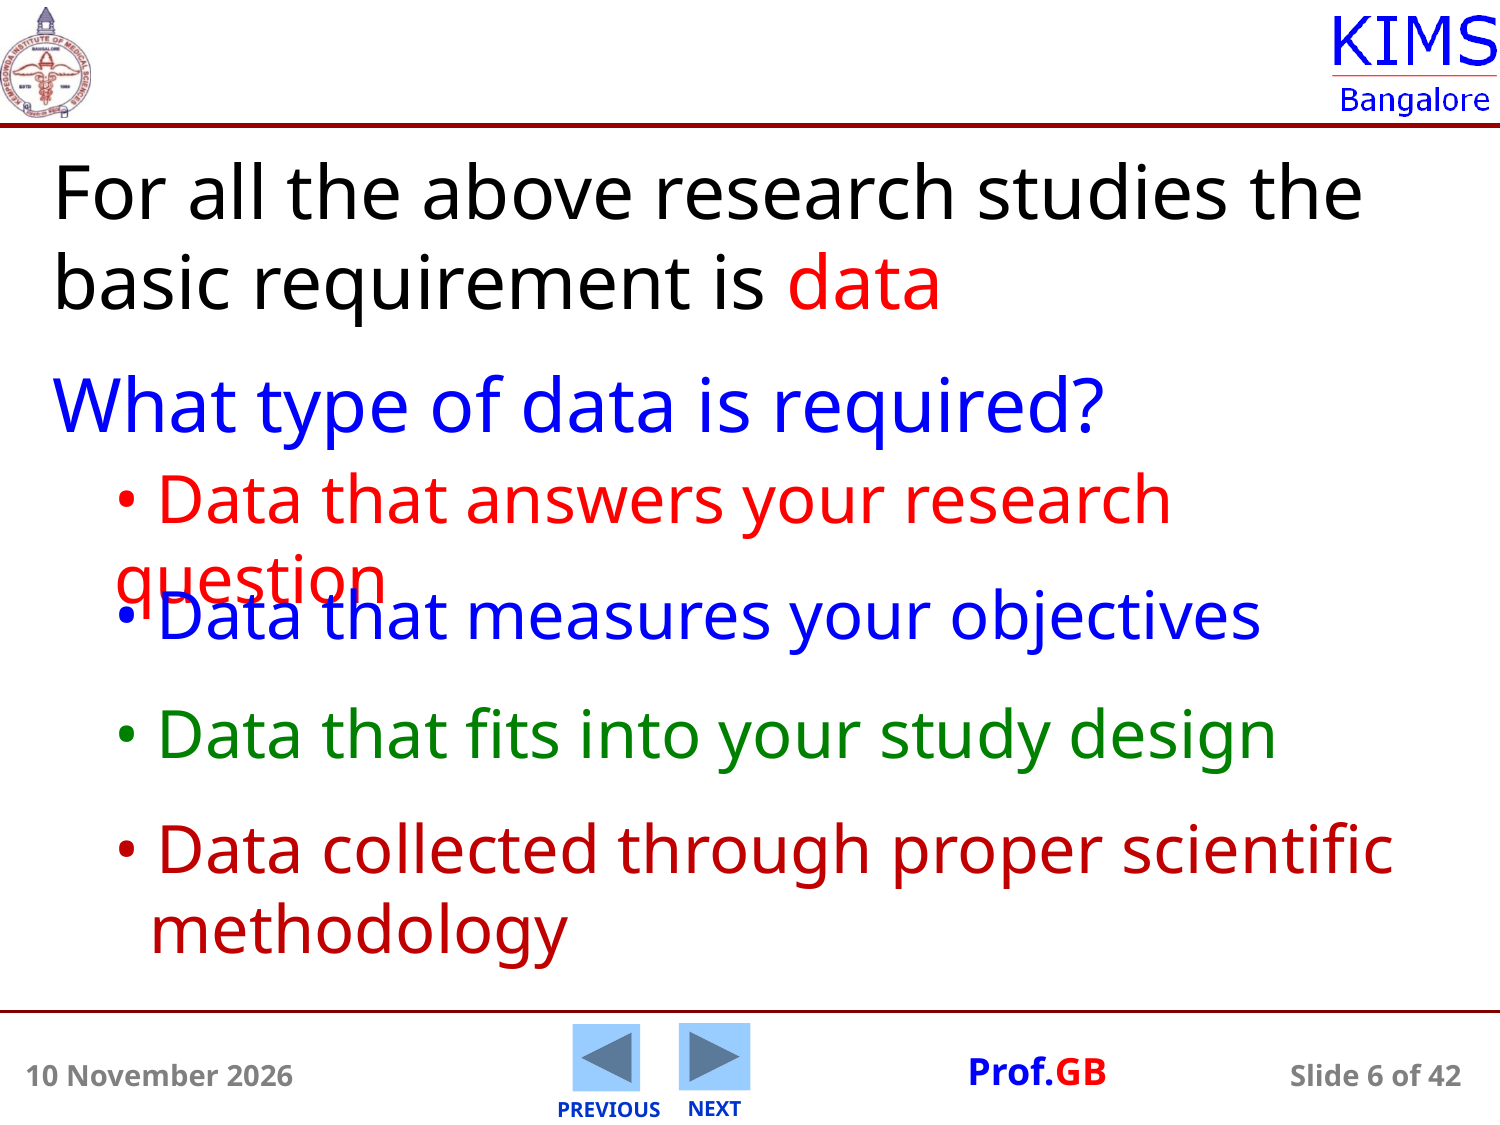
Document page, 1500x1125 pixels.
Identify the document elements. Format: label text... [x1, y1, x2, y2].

text_box What type of data is required? [37, 349, 1463, 455]
picture [0, 7, 91, 118]
picture [1330, 12, 1500, 118]
text_box • Data that answers your research question [99, 449, 1450, 565]
text_box For all the above research studies the basic requirement is data [37, 137, 1463, 333]
text_box • Data that fits into your study design [99, 684, 1438, 779]
text_box • Data collected through proper scientific methodology [99, 799, 1450, 975]
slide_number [10, 1051, 396, 1103]
text_box • Data that measures your objectives [99, 565, 1450, 661]
